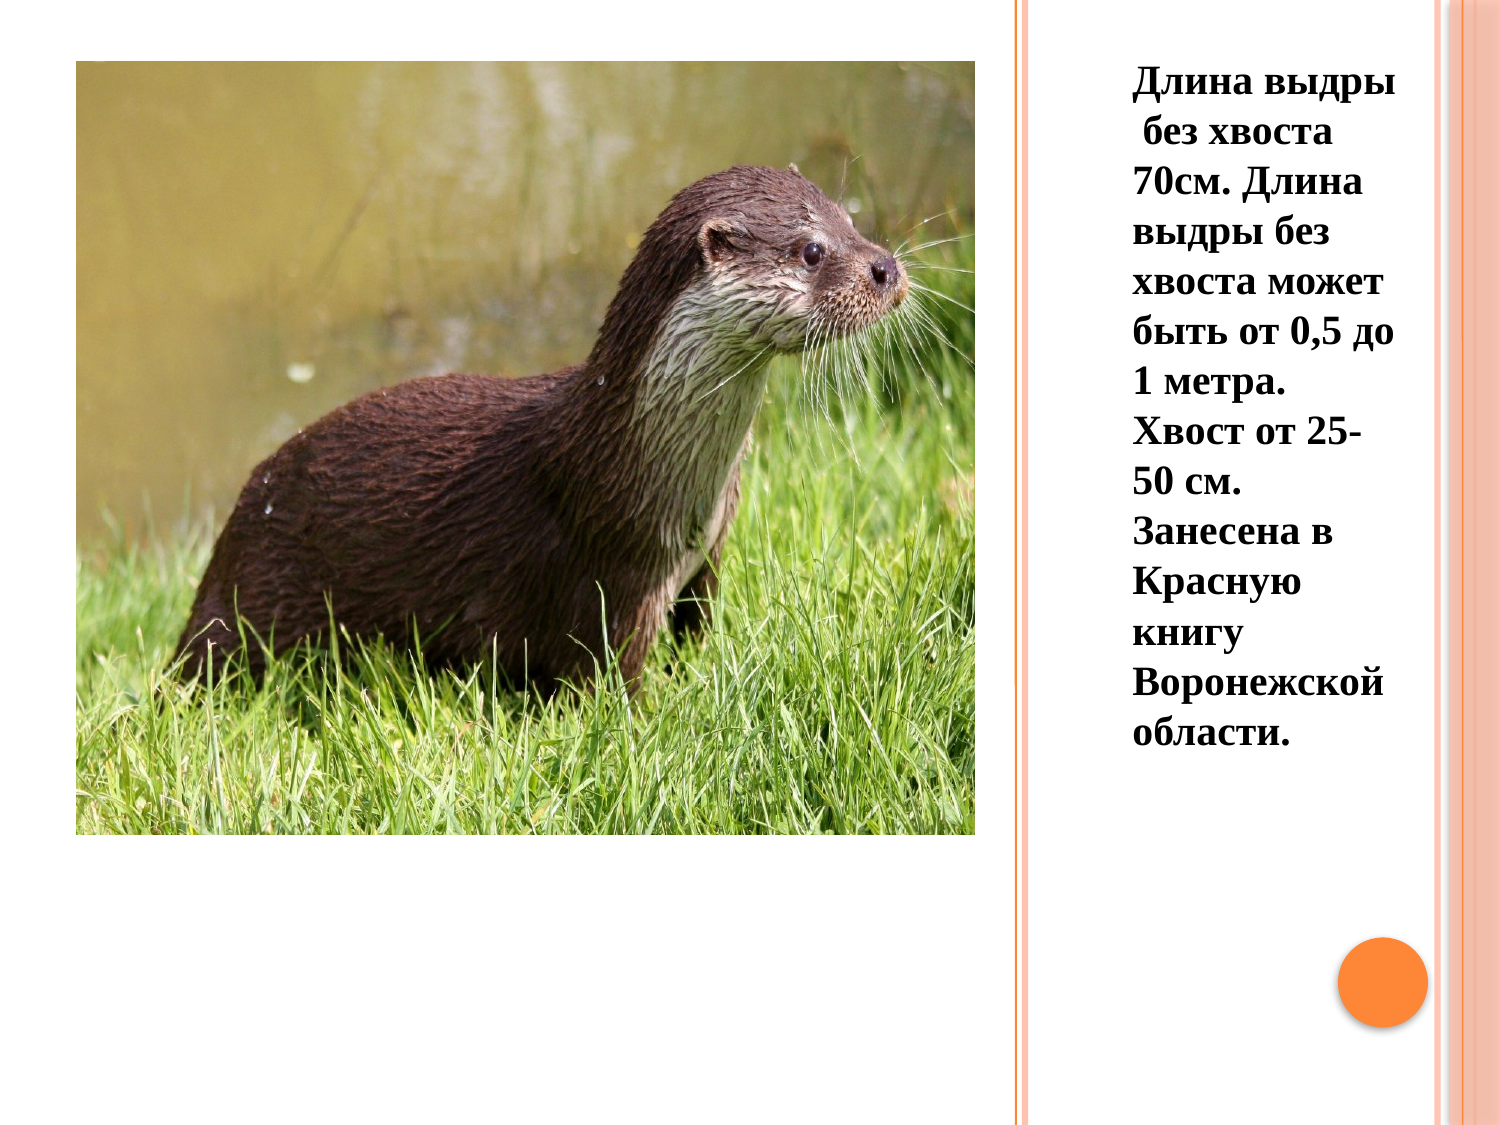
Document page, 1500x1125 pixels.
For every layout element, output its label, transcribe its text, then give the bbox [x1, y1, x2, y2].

list Длина выдры без хвоста 70см. Длина выдры без хвоста может быть от 0,5 до 1 метра. Хвост от 25-50 см. Занесена в Красную книгу Воронежской области. [1117, 45, 1412, 863]
picture [76, 61, 975, 835]
